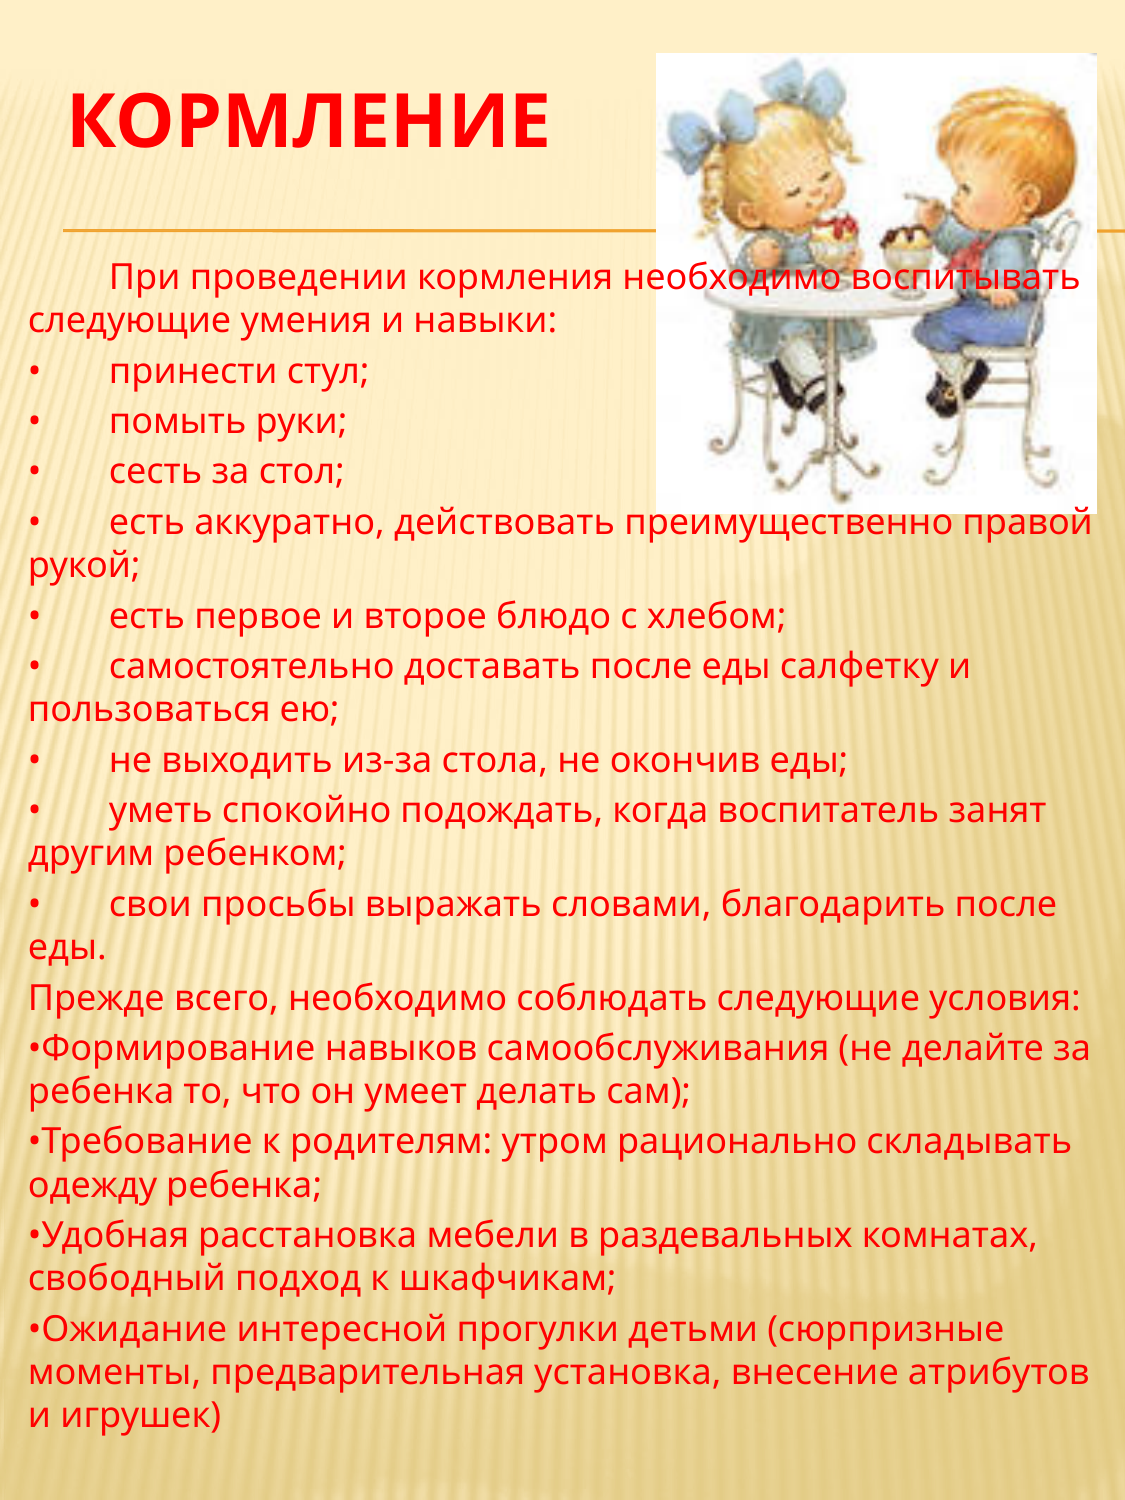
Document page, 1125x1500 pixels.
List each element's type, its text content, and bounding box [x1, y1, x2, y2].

title Кормление [51, 25, 1121, 209]
list При проведении кормления необходимо воспитывать следующие умения и навыки: • принести стул; • помыть руки; • сесть за стол; • есть аккуратно, действовать преимущественно правой рукой; • есть первое и второе блюдо с хлебом; • самостоятельно доставать после еды салфетку и пользоваться ею; • не выходить из-за стола, не окончив еды; • уметь спокойно подождать, когда воспитатель занят другим ребенком; • свои просьбы выражать словами, благодарить после еды. Прежде всего, необходимо соблюдать следующие условия: •Формирование навыков самообслуживания (не делайте за ребенка то, что он умеет делать сам); •Требование к родителям: утром рационально складывать одежду ребенка; •Удобная расстановка мебели в раздевальных комнатах, свободный подход к шкафчикам; •Ожидание интересной прогулки детьми (сюрпризные моменты, предварительная установка, внесение атрибутов и игрушек) [13, 246, 1125, 1475]
picture [656, 52, 1097, 515]
